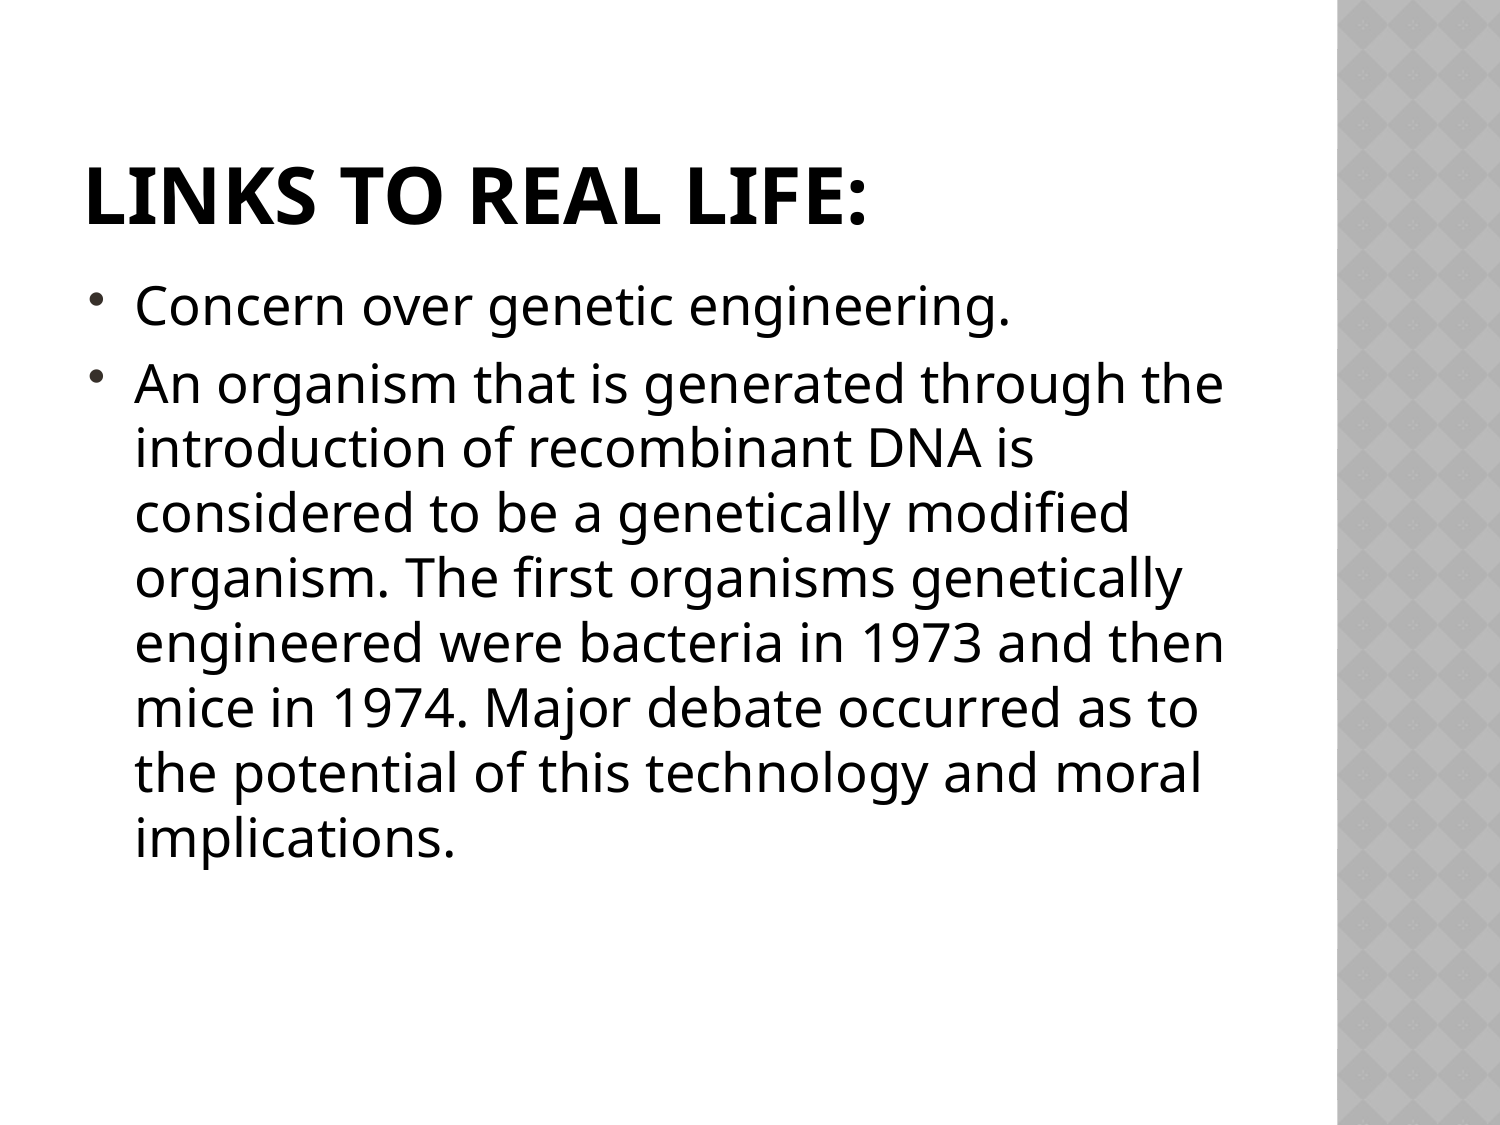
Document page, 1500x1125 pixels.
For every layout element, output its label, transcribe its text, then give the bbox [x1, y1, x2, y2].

list Concern over genetic engineering. An organism that is generated through the introduction of recombinant DNA is considered to be a genetically modified organism. The first organisms genetically engineered were bacteria in 1973 and then mice in 1974. Major debate occurred as to the potential of this technology and moral implications. [75, 264, 1263, 1059]
title LINKS TO REAL LIFE: [75, 52, 1263, 240]
